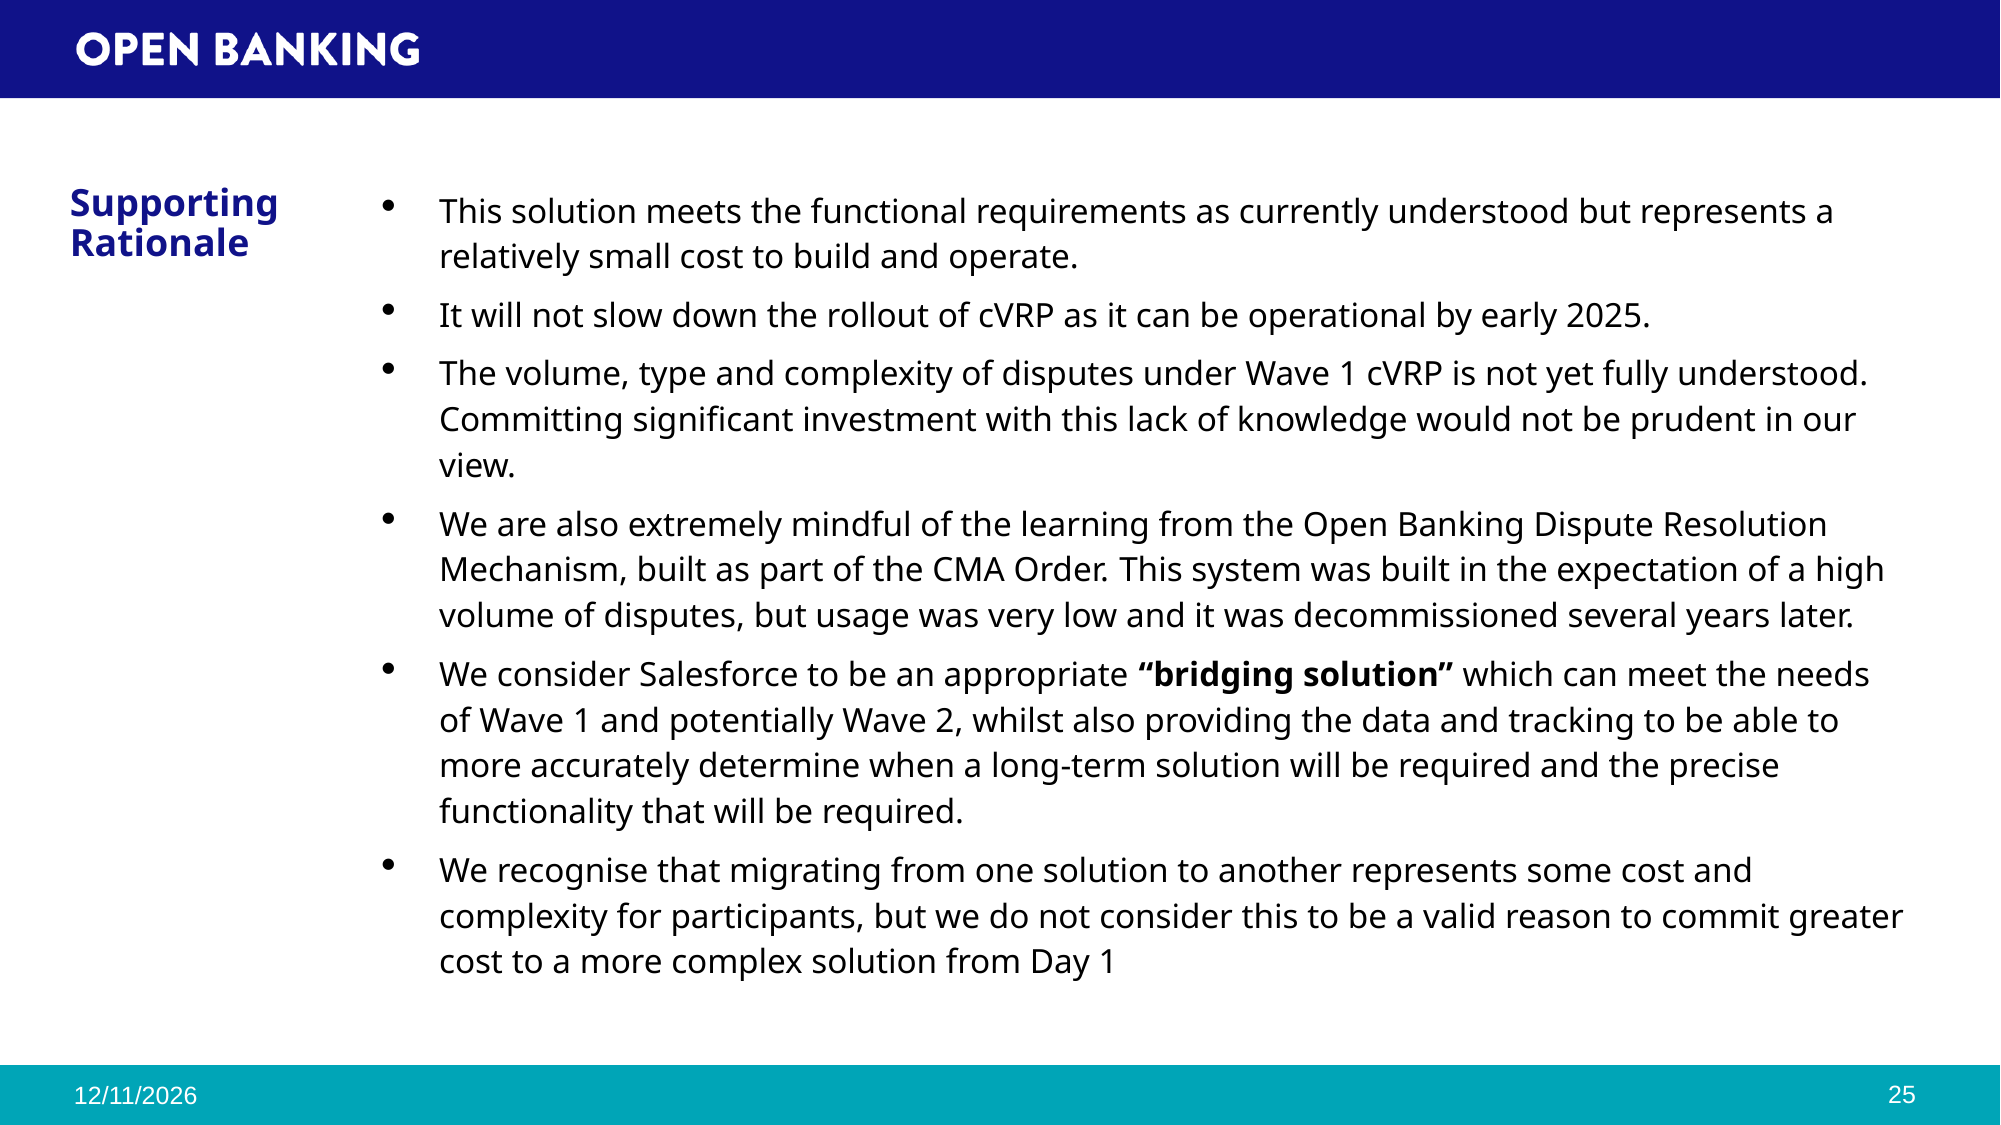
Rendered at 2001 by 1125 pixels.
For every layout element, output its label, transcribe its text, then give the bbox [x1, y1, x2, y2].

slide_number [59, 1065, 509, 1125]
picture [43, 0, 452, 99]
slide_number 25 [1412, 1064, 1932, 1124]
list This solution meets the functional requirements as currently understood but represents a relatively small cost to build and operate. It will not slow down the rollout of cVRP as it can be operational by early 2025. The volume, type and complexity of disputes under Wave 1 cVRP is not yet fully understood. Committing significant investment with this lack of knowledge would not be prudent in our view. We are also extremely mindful of the learning from the Open Banking Dispute Resolution Mechanism, built as part of the CMA Order. This system was built in the expectation of a high volume of disputes, but usage was very low and it was decommissioned several years later. We consider Salesforce to be an appropriate “bridging solution” which can meet the needs of Wave 1 and potentially Wave 2, whilst also providing the data and tracking to be able to more accurately determine when a long-term solution will be required and the precise functionality that will be required. We recognise that migrating from one solution to another represents some cost and complexity for participants, but we do not consider this to be a valid reason to commit greater cost to a more complex solution from Day 1 [367, 176, 1925, 1017]
footer [662, 1064, 1338, 1124]
title Supporting Rationale [54, 176, 368, 498]
